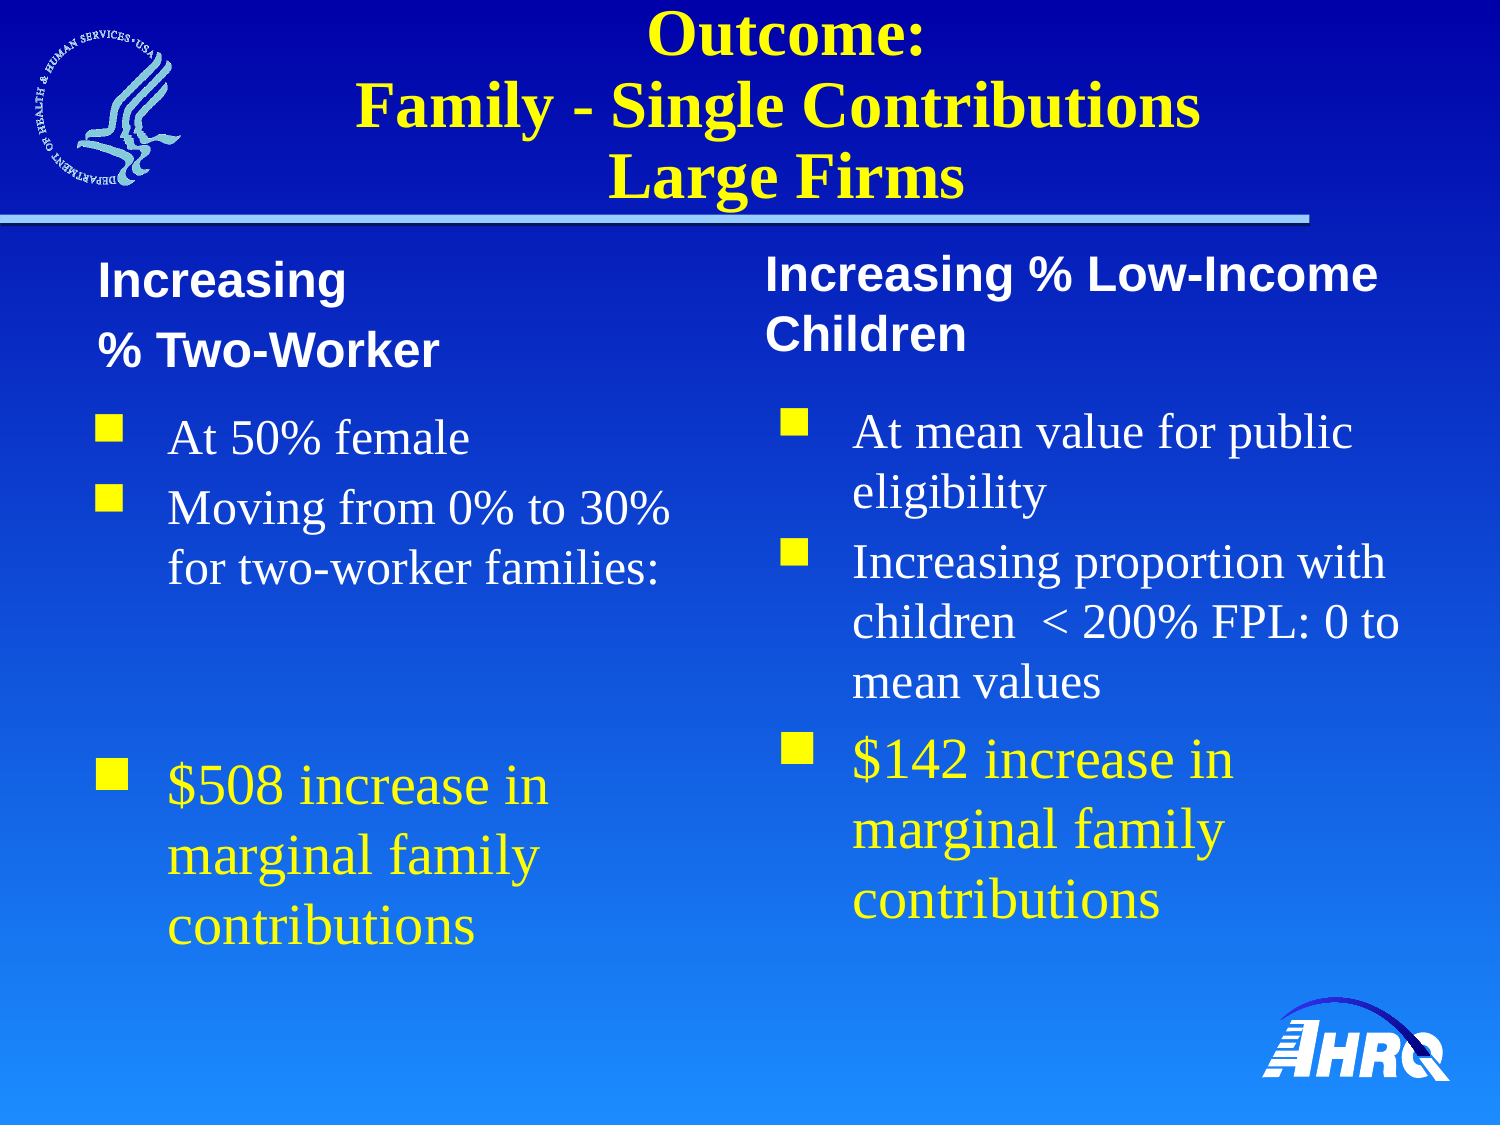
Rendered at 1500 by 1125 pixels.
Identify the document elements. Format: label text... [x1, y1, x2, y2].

list At 50% female Moving from 0% to 30% for two-worker families: $508 increase in marginal family contributions [76, 396, 740, 1000]
title Outcome: Family - Single Contributions Large Firms [74, 0, 1500, 222]
list At mean value for public eligibility Increasing proportion with children < 200% FPL: 0 to mean values $142 increase in marginal family contributions [761, 390, 1426, 1000]
picture [16, 12, 74, 210]
list Increasing % Low-Income Children [749, 248, 1432, 370]
list Increasing % Two-Worker [82, 248, 792, 386]
